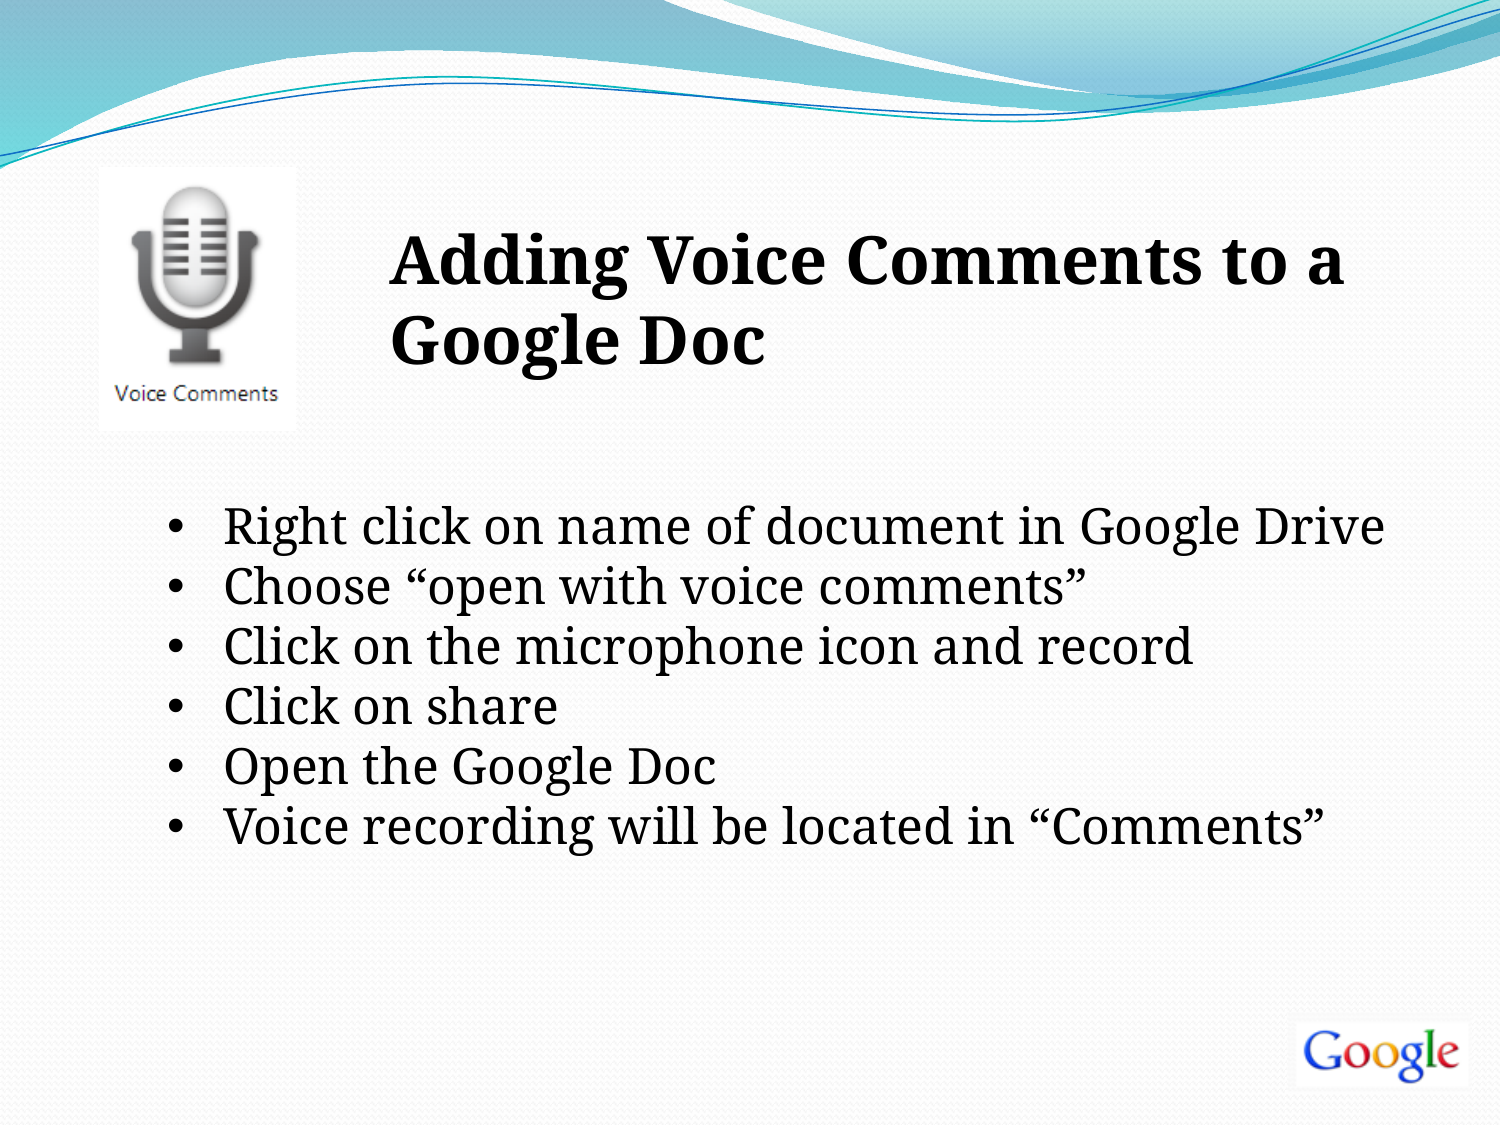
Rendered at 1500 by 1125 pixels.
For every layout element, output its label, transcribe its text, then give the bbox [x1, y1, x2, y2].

picture [1287, 1012, 1473, 1093]
text_box Adding Voice Comments to a Google Doc [375, 210, 1368, 386]
text_box Right click on name of document in Google Drive Choose “open with voice comments” Click on the microphone icon and record Click on share Open the Google Doc Voice recording will be located in “Comments” [152, 487, 1402, 863]
picture [99, 167, 296, 431]
